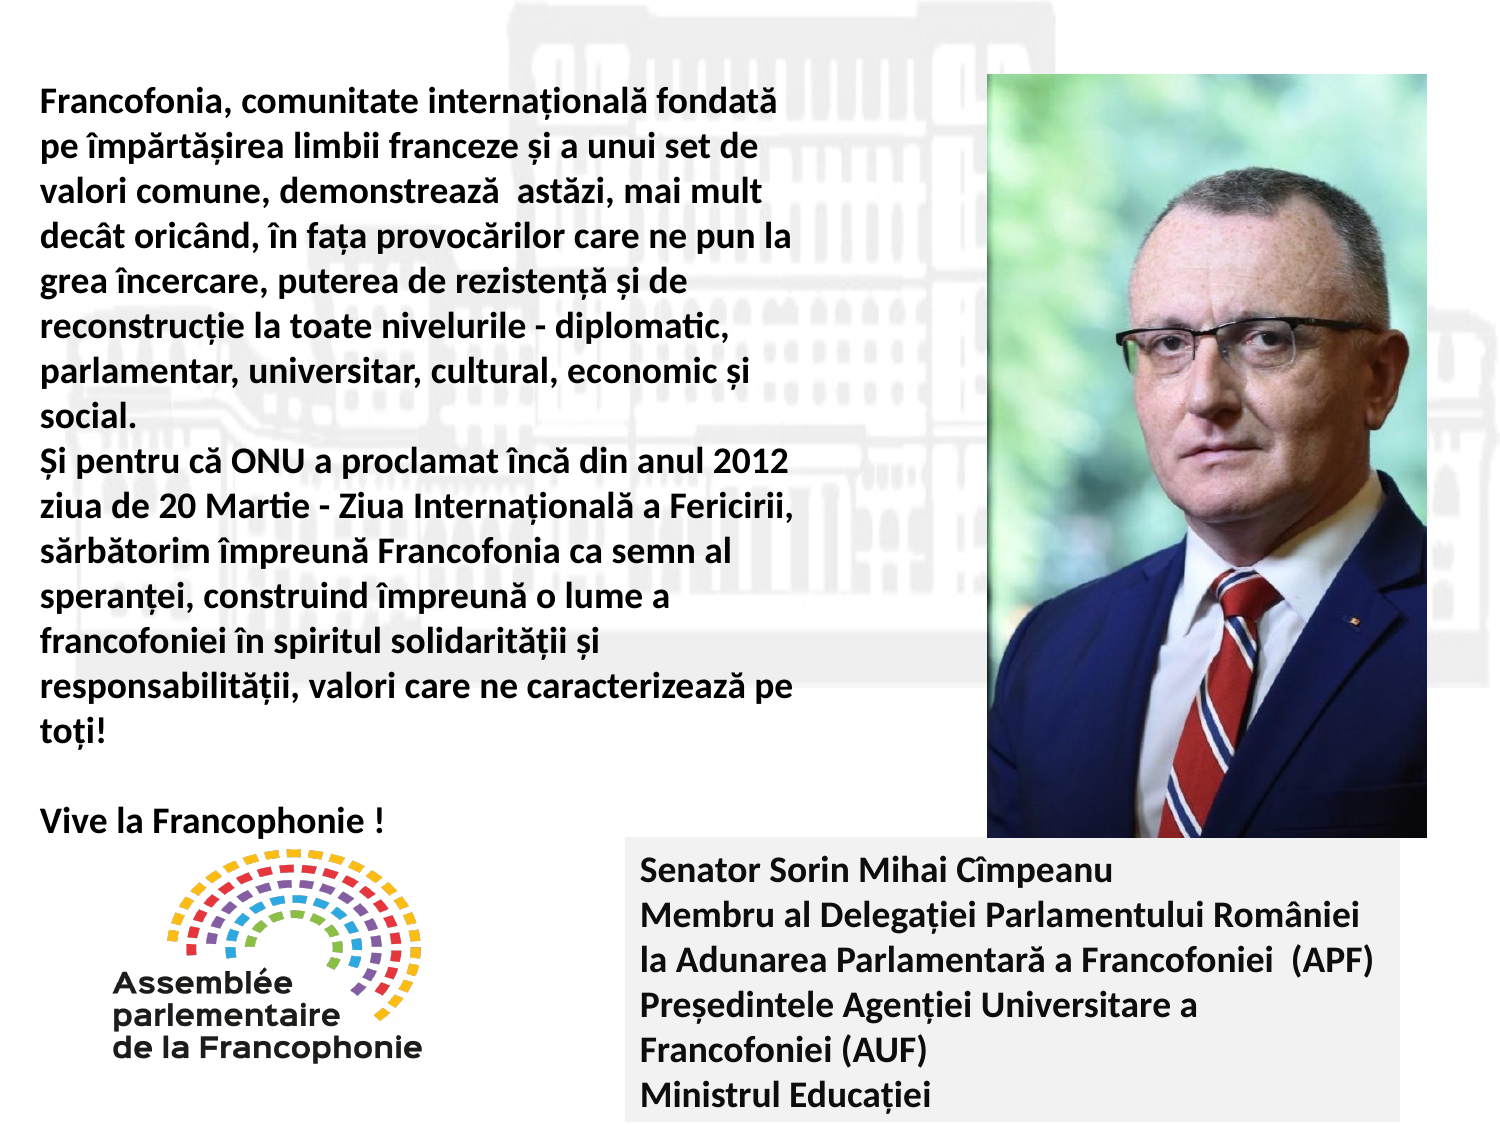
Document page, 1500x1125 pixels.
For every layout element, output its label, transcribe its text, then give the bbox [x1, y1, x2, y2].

picture [65, 0, 1500, 838]
title Francofonia, comunitate internațională fondată pe împărtășirea limbii franceze și a unui set de valori comune, demonstrează astăzi, mai mult decât oricând, în fața provocărilor care ne pun la grea încercare, puterea de rezistență și de reconstrucție la toate nivelurile - diplomatic, parlamentar, universitar, cultural, economic și social. Și pentru că ONU a proclamat încă din anul 2012 ziua de 20 Martie - Ziua Internațională a Fericirii, sărbătorim împreună Francofonia ca semn al speranței, construind împreună o lume a francofoniei în spiritul solidarității și responsabilității, valori care ne caracterizează pe toți! Vive la Francophonie ! [24, 137, 825, 775]
picture [112, 849, 422, 1064]
text_box Senator Sorin Mihai Cîmpeanu Membru al Delegaţiei Parlamentului României la Adunarea Parlamentară a Francofoniei (APF) Preşedintele Agenţiei Universitare a Francofoniei (AUF) Ministrul Educaţiei [624, 837, 1400, 1122]
